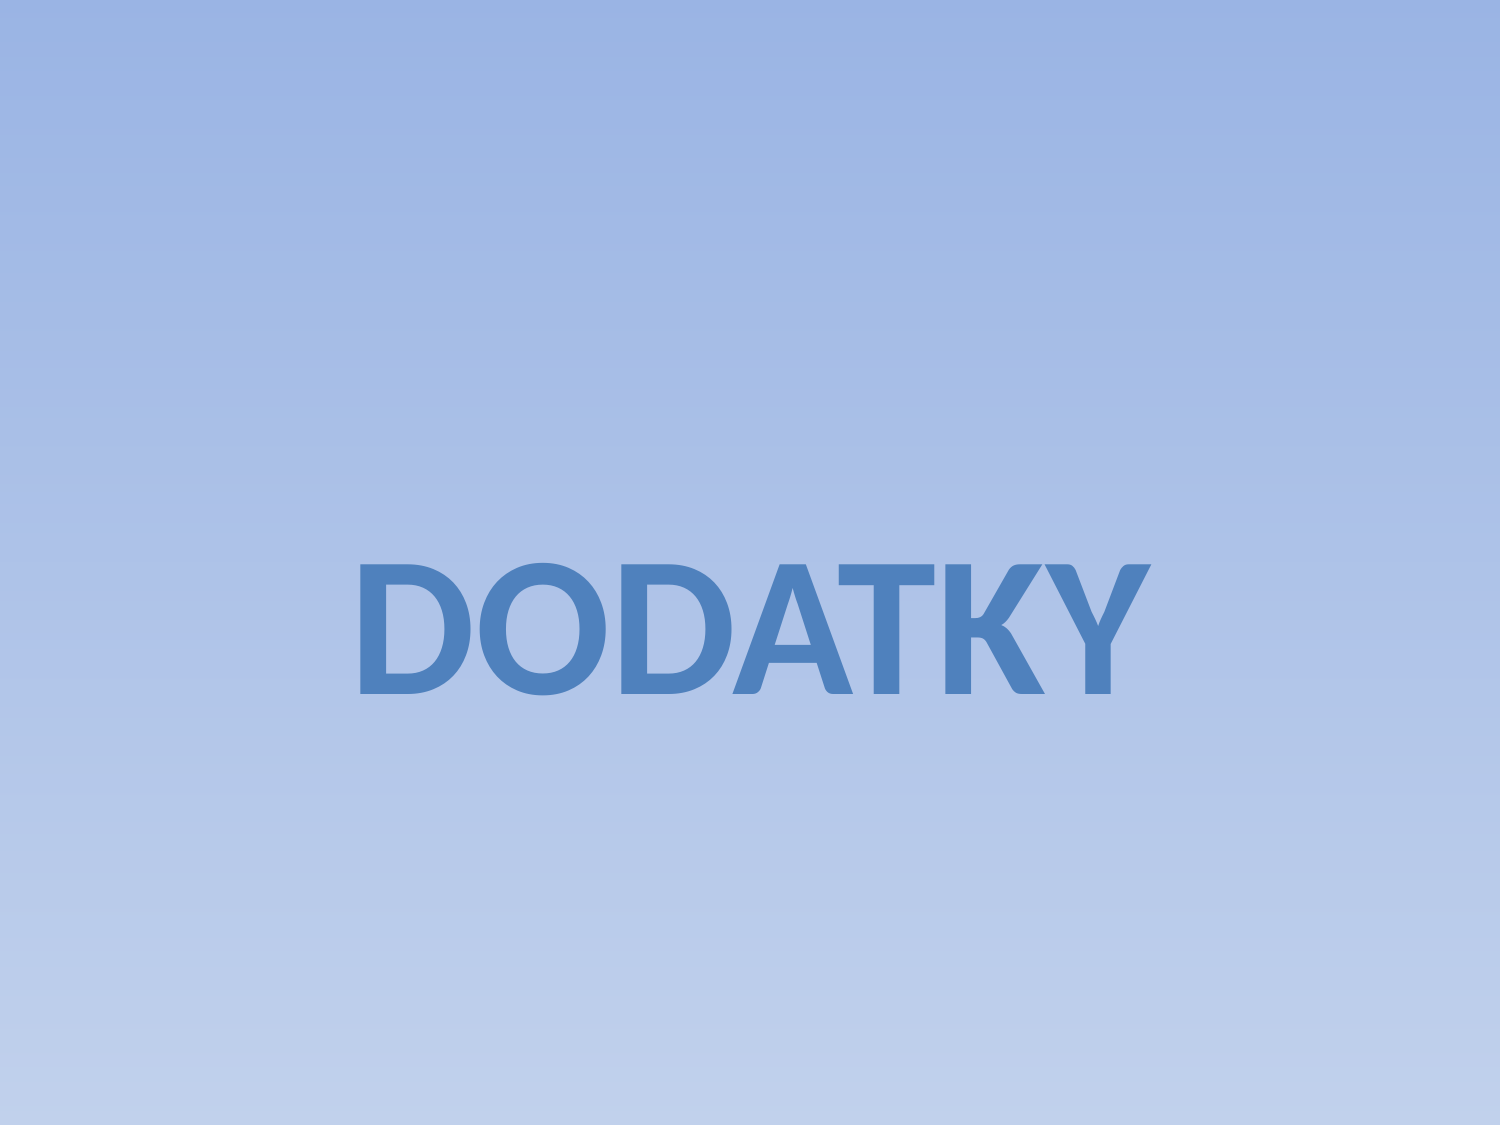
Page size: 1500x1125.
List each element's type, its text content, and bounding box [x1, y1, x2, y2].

text_box DODATKY [334, 486, 1166, 742]
